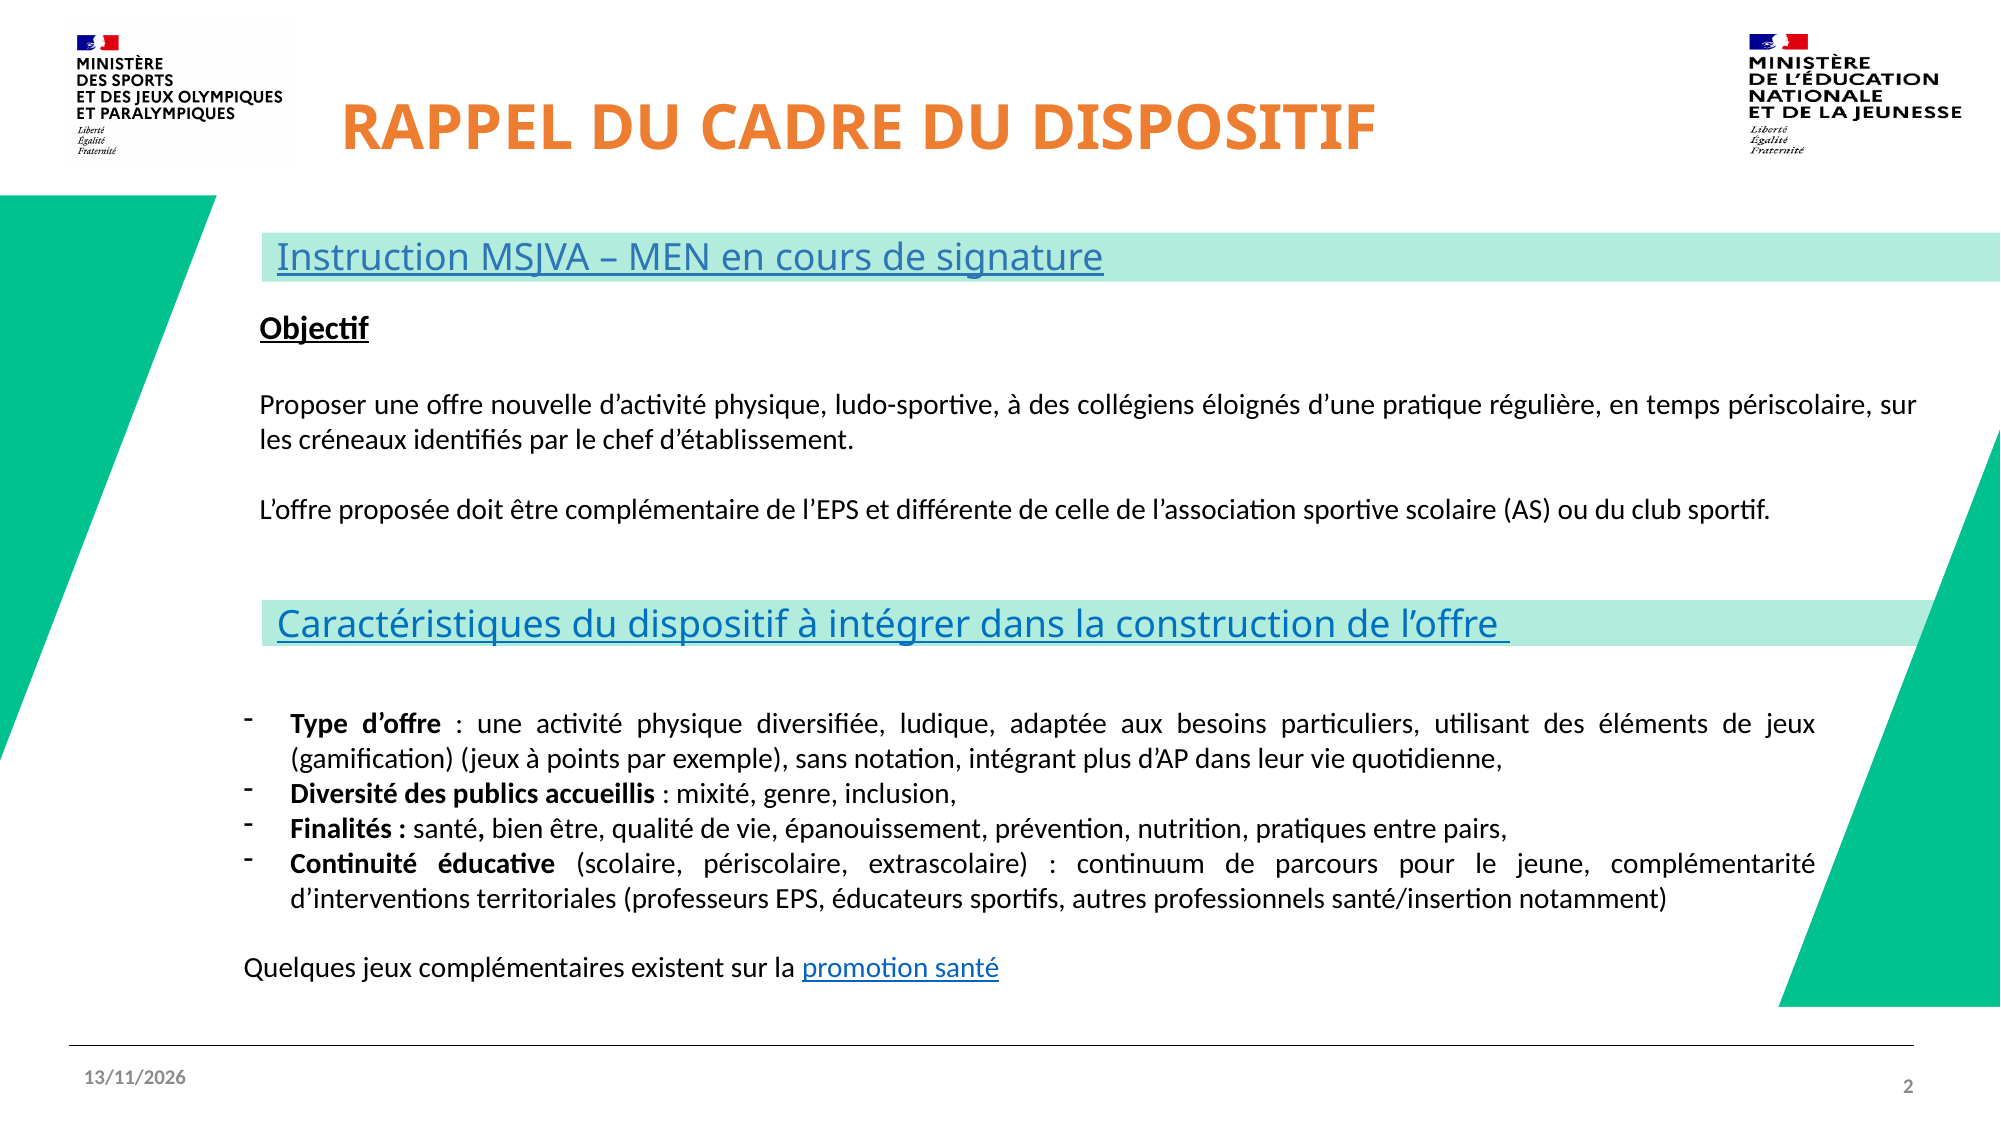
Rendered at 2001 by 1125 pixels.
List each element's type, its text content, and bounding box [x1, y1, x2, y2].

text_box Instruction MSJVA – MEN en cours de signature [262, 232, 2000, 282]
text_box Objectif Proposer une offre nouvelle d’activité physique, ludo-sportive, à des collégiens éloignés d’une pratique régulière, en temps périscolaire, sur les créneaux identifiés par le chef d’établissement. L’offre proposée doit être complémentaire de l’EPS et différente de celle de l’association sportive scolaire (AS) ou du club sportif. [244, 298, 1934, 573]
text_box Caractéristiques du dispositif à intégrer dans la construction de l’offre [262, 600, 2000, 646]
picture [62, 20, 297, 169]
slide_number 2 [1618, 1046, 1914, 1125]
picture [1749, 34, 1963, 155]
text_box Type d’offre : une activité physique diversifiée, ludique, adaptée aux besoins particuliers, utilisant des éléments de jeux (gamification) (jeux à points par exemple), sans notation, intégrant plus d’AP dans leur vie quotidienne, Diversité des publics accueillis : mixité, genre, inclusion, Finalités : santé, bien être, qualité de vie, épanouissement, prévention, nutrition, pratiques entre pairs, Continuité éducative (scolaire, périscolaire, extrascolaire) : continuum de parcours pour le jeune, complémentarité d’interventions territoriales (professeurs EPS, éducateurs sportifs, autres professionnels santé/insertion notamment) Quelques jeux complémentaires existent sur la promotion santé [228, 661, 1832, 992]
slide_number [69, 1046, 519, 1107]
title Rappel du Cadre du dispositif [325, 55, 1737, 204]
